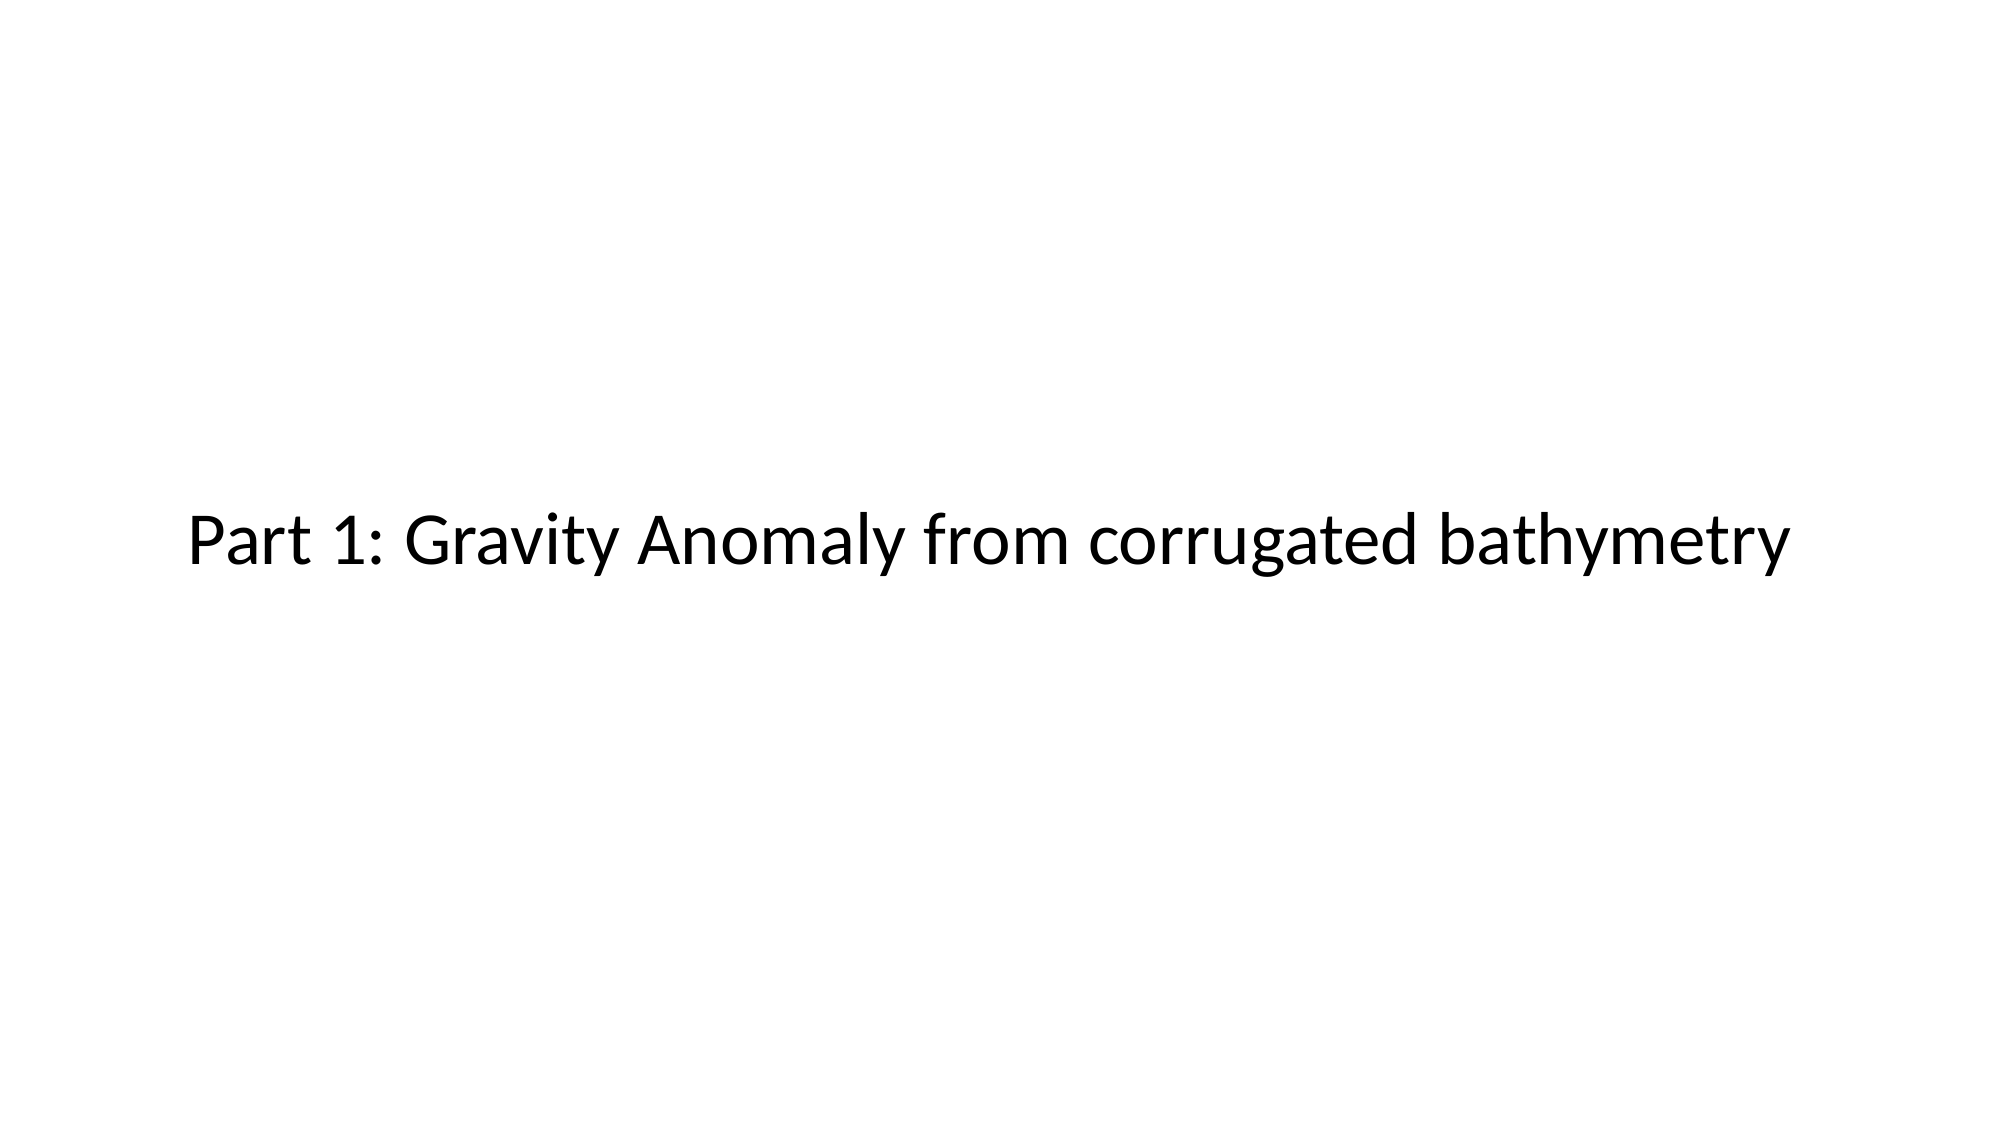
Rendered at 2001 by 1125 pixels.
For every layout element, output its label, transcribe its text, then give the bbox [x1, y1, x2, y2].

text_box Part 1: Gravity Anomaly from corrugated bathymetry [173, 482, 1808, 588]
